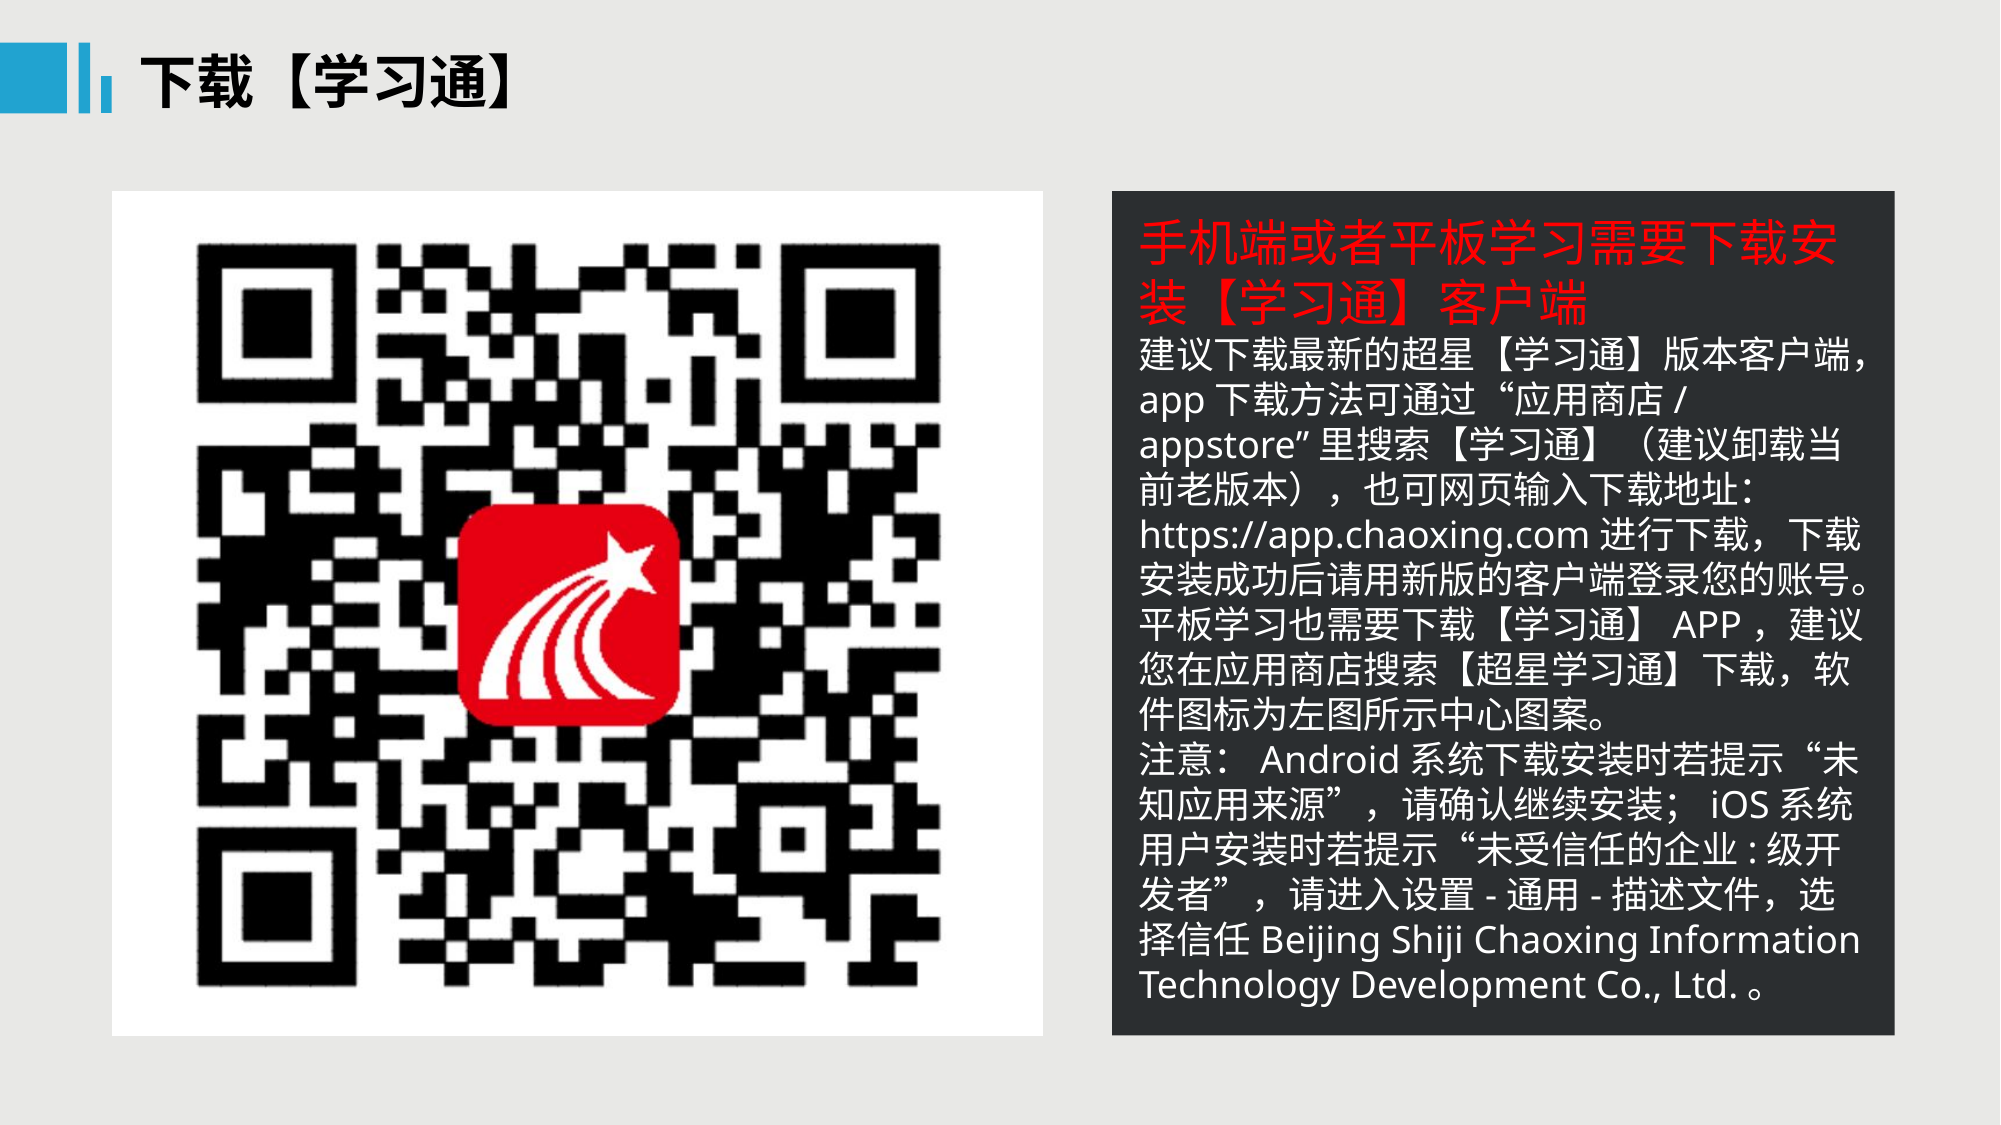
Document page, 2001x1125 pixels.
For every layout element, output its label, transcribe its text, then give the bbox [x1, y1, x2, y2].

text_box [1110, 189, 1897, 1037]
picture [112, 191, 1043, 1036]
text_box [0, 41, 69, 116]
text_box 下载【学习通】 [123, 38, 575, 123]
text_box [99, 74, 114, 115]
text_box [77, 41, 92, 116]
text_box 手机端或者平板学习需要下载安装【学习通】客户端 建议下载最新的超星【学习通】版本客户端，app下载方法可通过“应用商店/appstore”里搜索【学习通】（建议卸载当前老版本），也可网页输入下载地址：https://app.chaoxing.com进行下载，下载安装成功后请用新版的客户端登录您的账号。平板学习也需要下载【学习通】APP，建议您在应用商店搜索【超星学习通】下载，软件图标为左图所示中心图案。 注意：Android系统下载安装时若提示“未知应用来源”，请确认继续安装；iOS系统用户安装时若提示“未受信任的企业:级开发者”，请进入设置-通用-描述文件，选择信任Beijing Shiji Chaoxing Information Technology Development Co., Ltd.。 [1123, 203, 1884, 1014]
